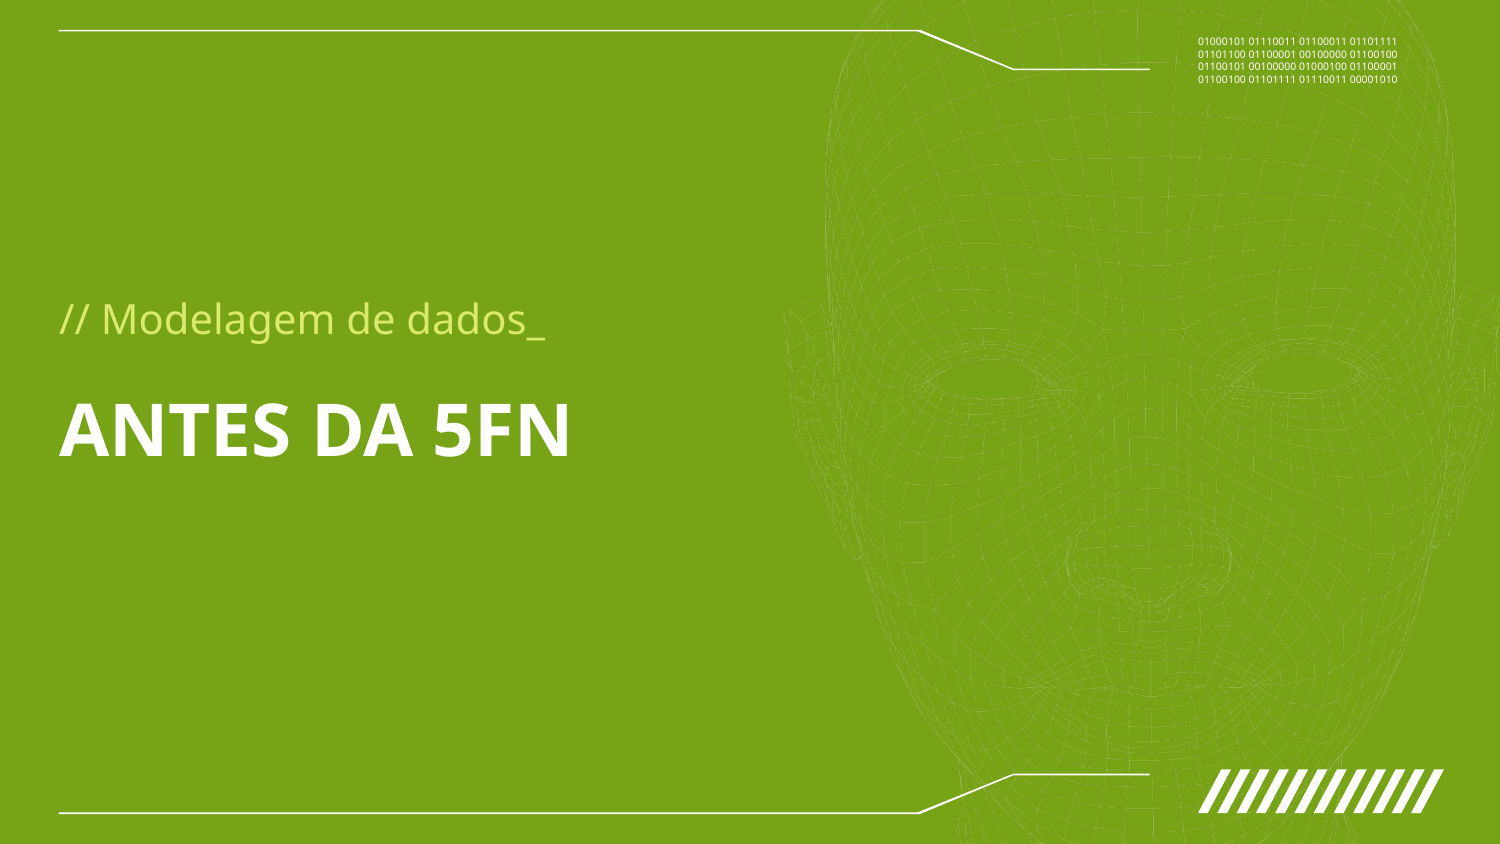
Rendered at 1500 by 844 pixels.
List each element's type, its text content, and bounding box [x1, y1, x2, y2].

title ANTES DA 5FN [59, 368, 1127, 540]
text_box // Modelagem de dados_ [59, 277, 971, 358]
